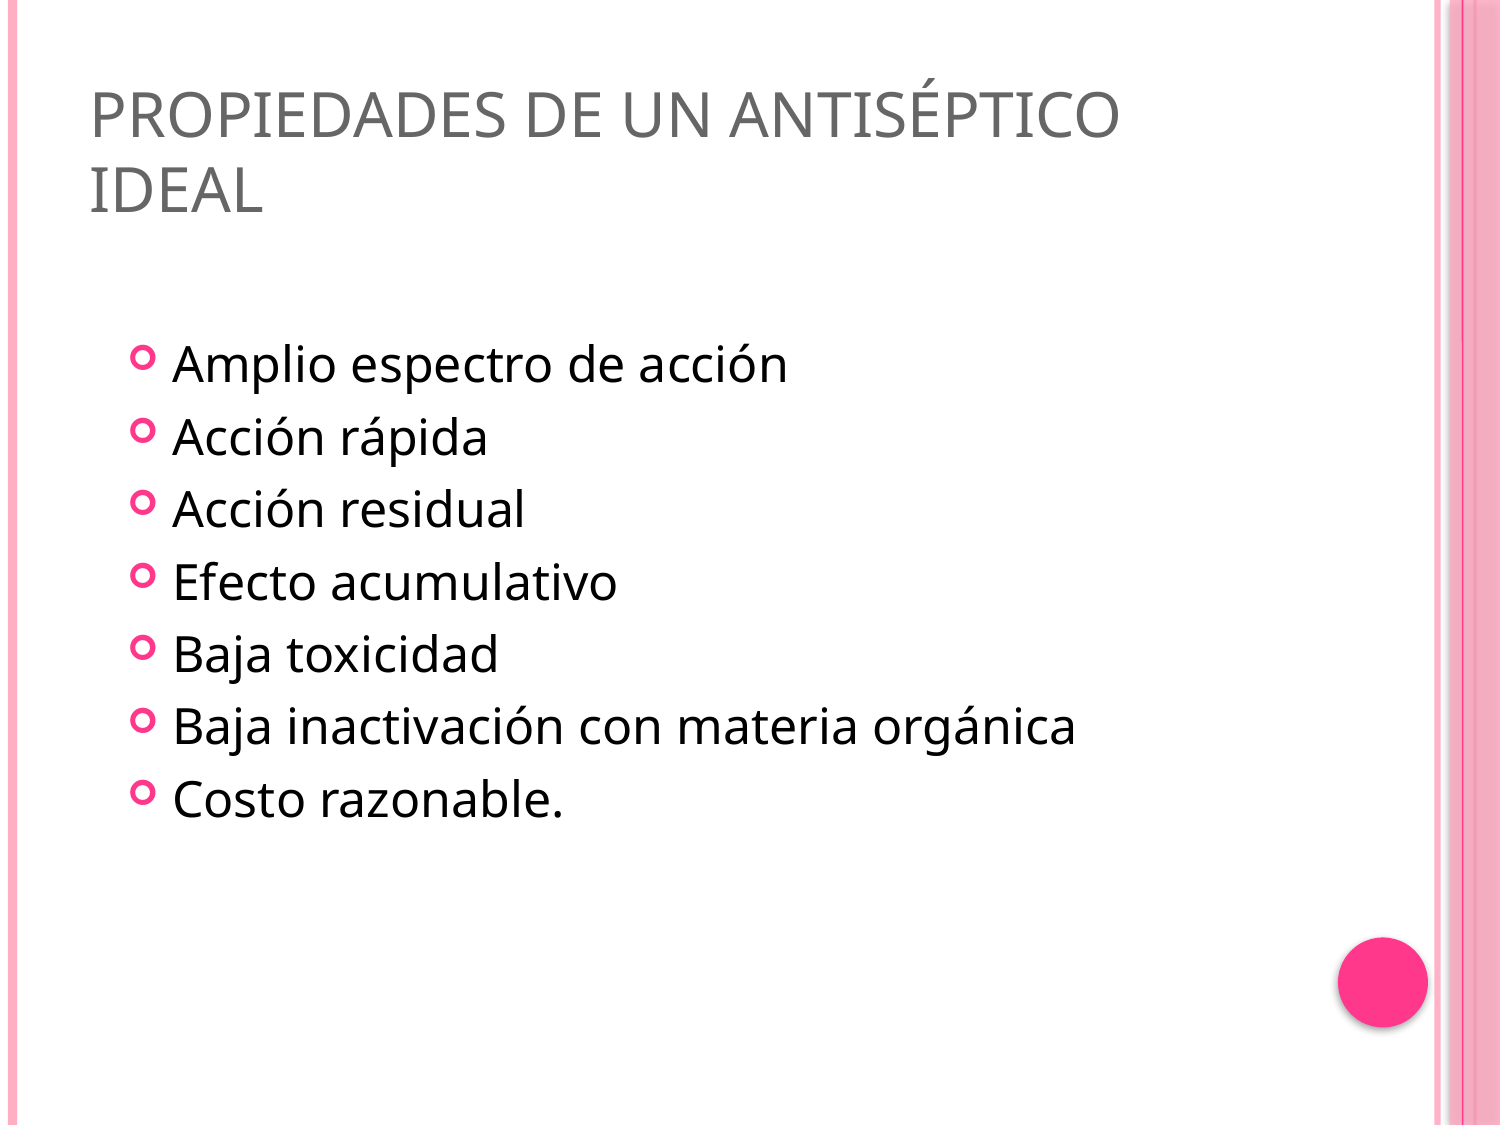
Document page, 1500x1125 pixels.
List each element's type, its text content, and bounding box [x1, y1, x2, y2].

title Propiedades de un antiséptico ideal [75, 45, 1300, 233]
list Amplio espectro de acción Acción rápida Acción residual Efecto acumulativo Baja toxicidad Baja inactivación con materia orgánica Costo razonable. [112, 324, 1388, 1125]
